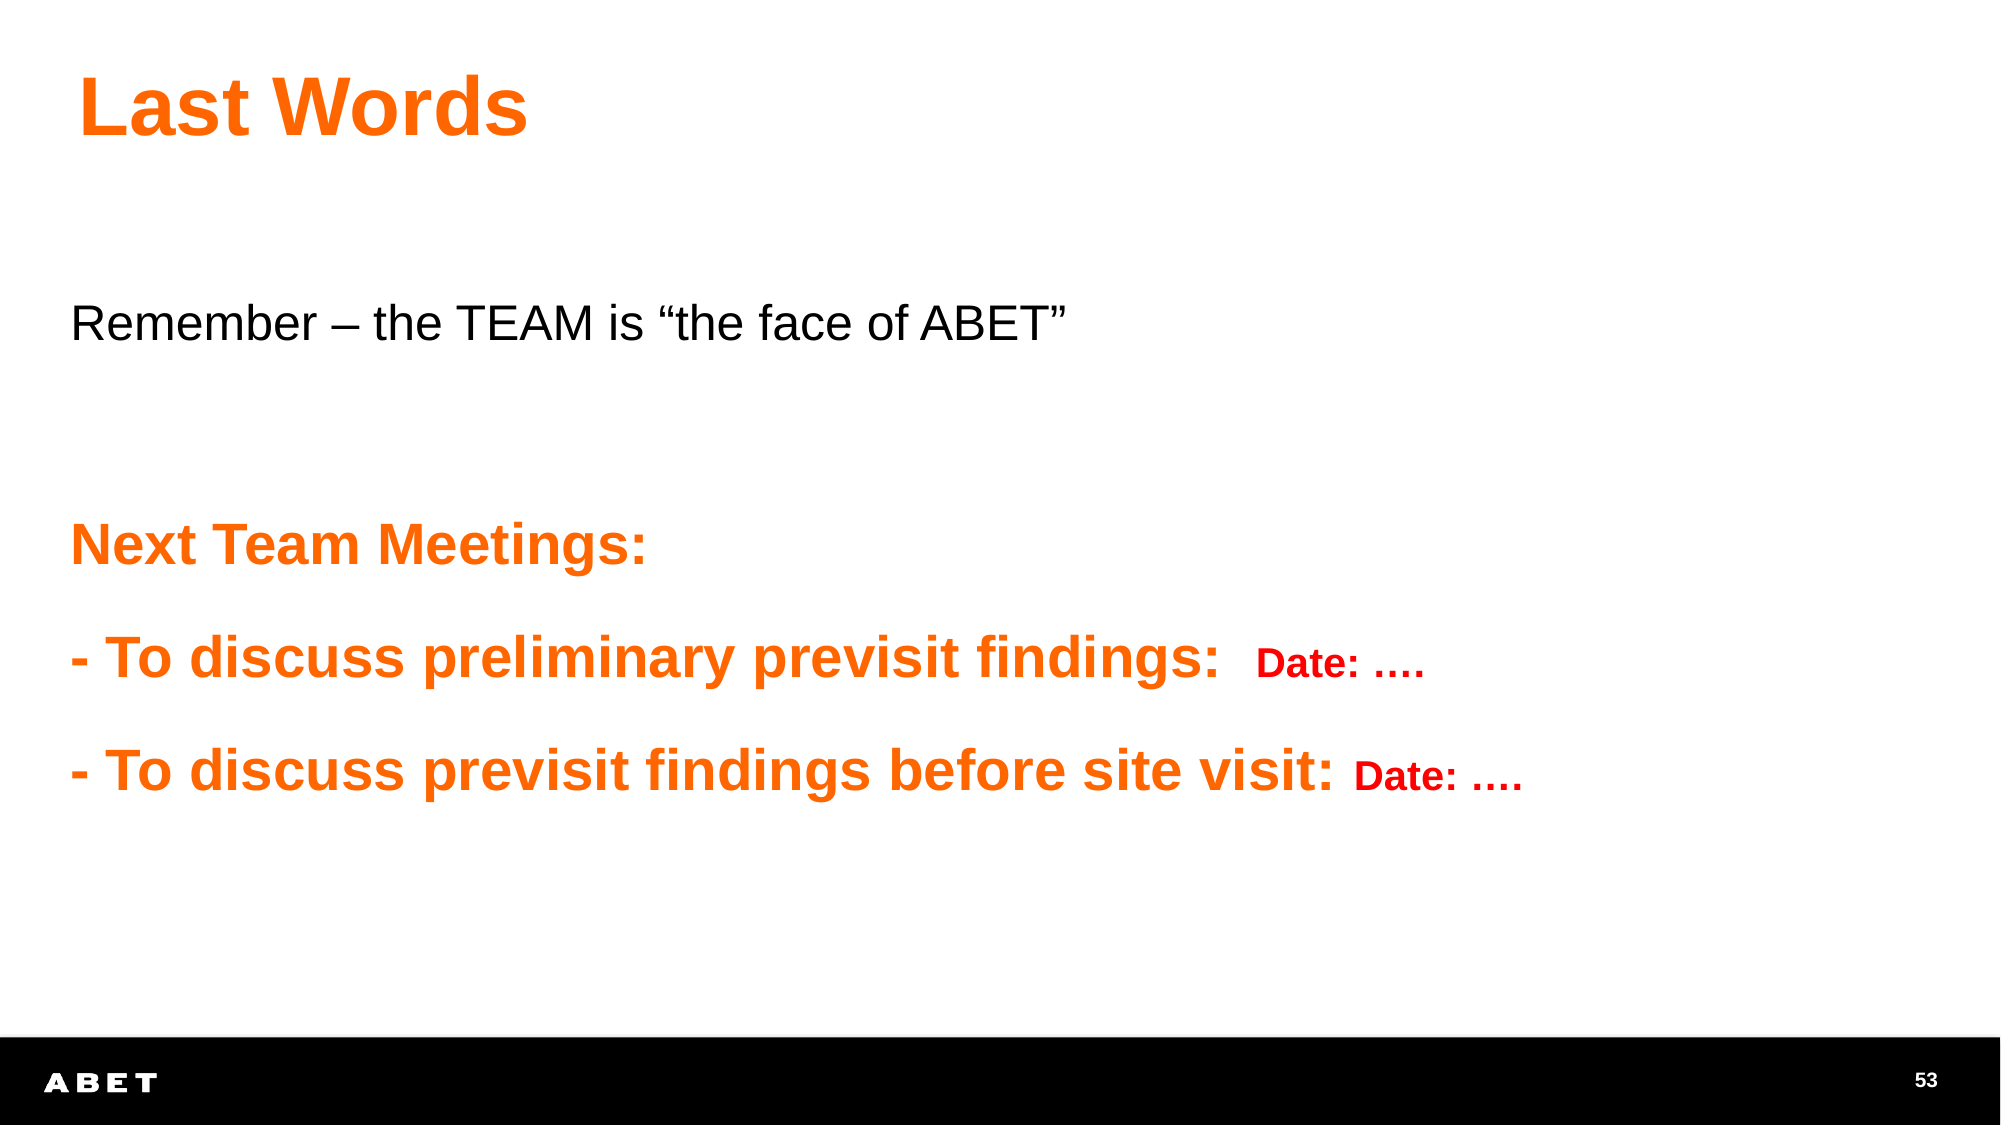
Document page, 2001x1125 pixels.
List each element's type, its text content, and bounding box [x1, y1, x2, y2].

picture [16, 1052, 184, 1113]
title Last Words [64, 45, 1864, 176]
list Remember – the TEAM is “the face of ABET” Next Team Meetings: - To discuss preliminary previsit findings: Date: …. - To discuss previsit findings before site visit: Date: …. [49, 290, 1864, 762]
